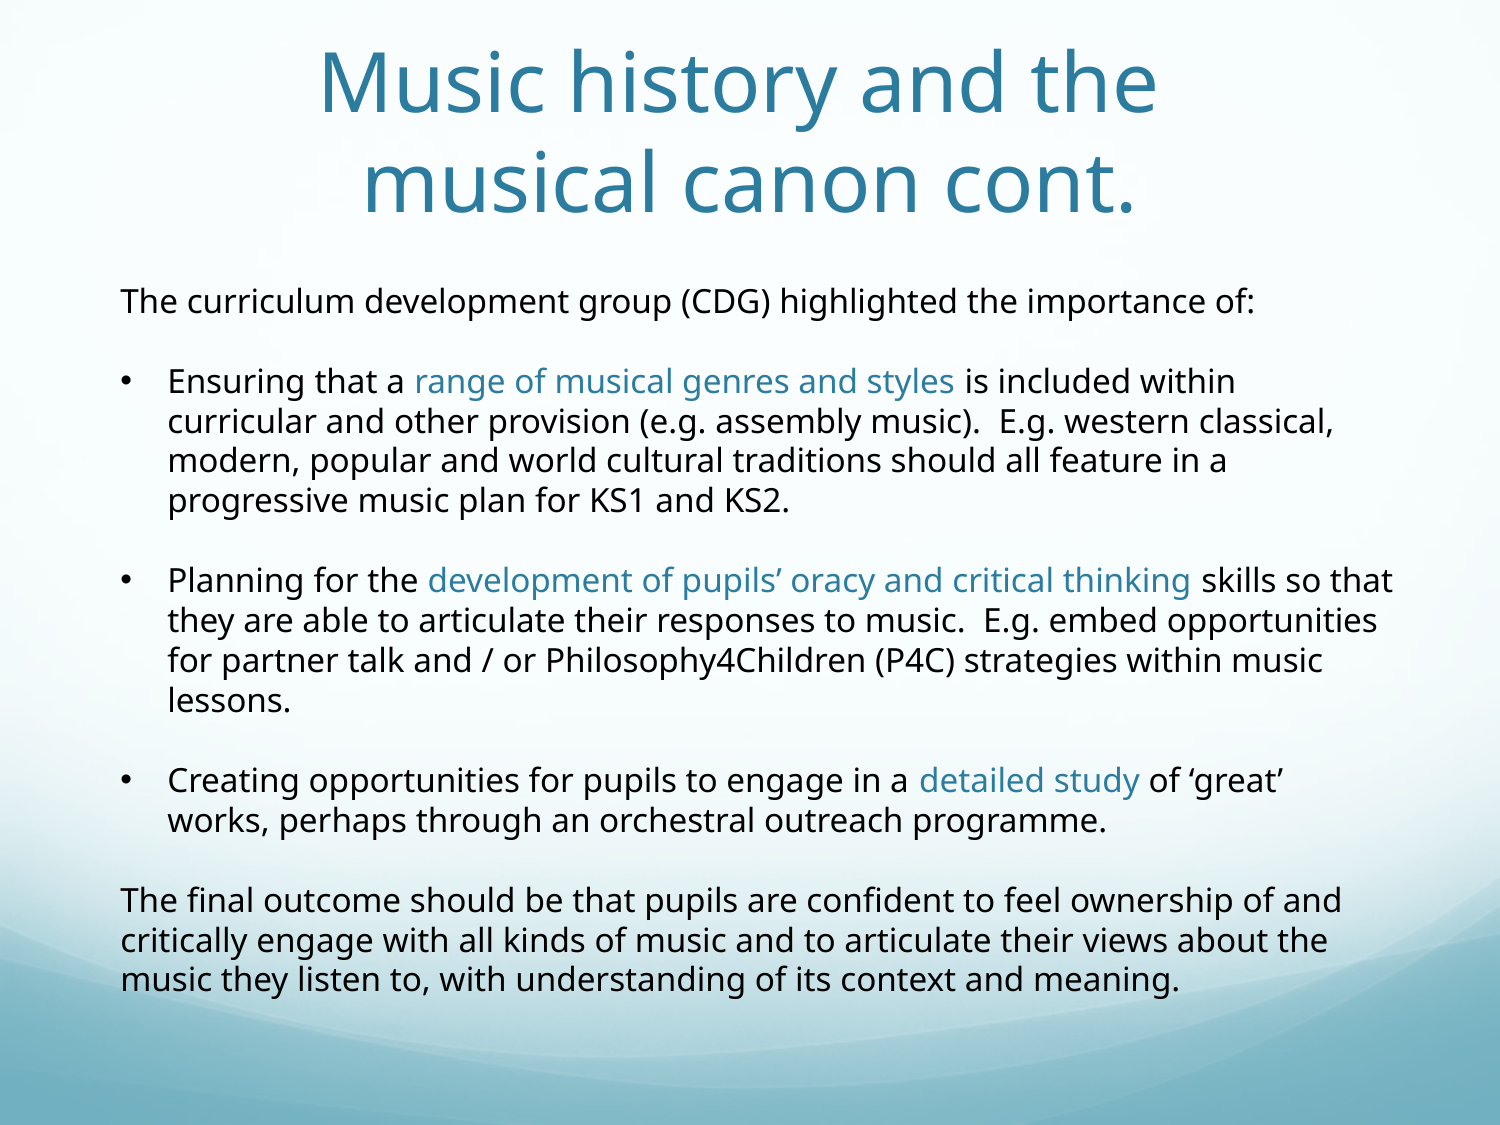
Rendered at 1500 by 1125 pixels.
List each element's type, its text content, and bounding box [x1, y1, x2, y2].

text_box The curriculum development group (CDG) highlighted the importance of: Ensuring that a range of musical genres and styles is included within curricular and other provision (e.g. assembly music). E.g. western classical, modern, popular and world cultural traditions should all feature in a progressive music plan for KS1 and KS2. Planning for the development of pupils’ oracy and critical thinking skills so that they are able to articulate their responses to music. E.g. embed opportunities for partner talk and / or Philosophy4Children (P4C) strategies within music lessons. Creating opportunities for pupils to engage in a detailed study of ‘great’ works, perhaps through an orchestral outreach programme. The final outcome should be that pupils are confident to feel ownership of and critically engage with all kinds of music and to articulate their views about the music they listen to, with understanding of its context and meaning. [105, 272, 1410, 1006]
title Music history and the musical canon cont. [90, 17, 1410, 237]
